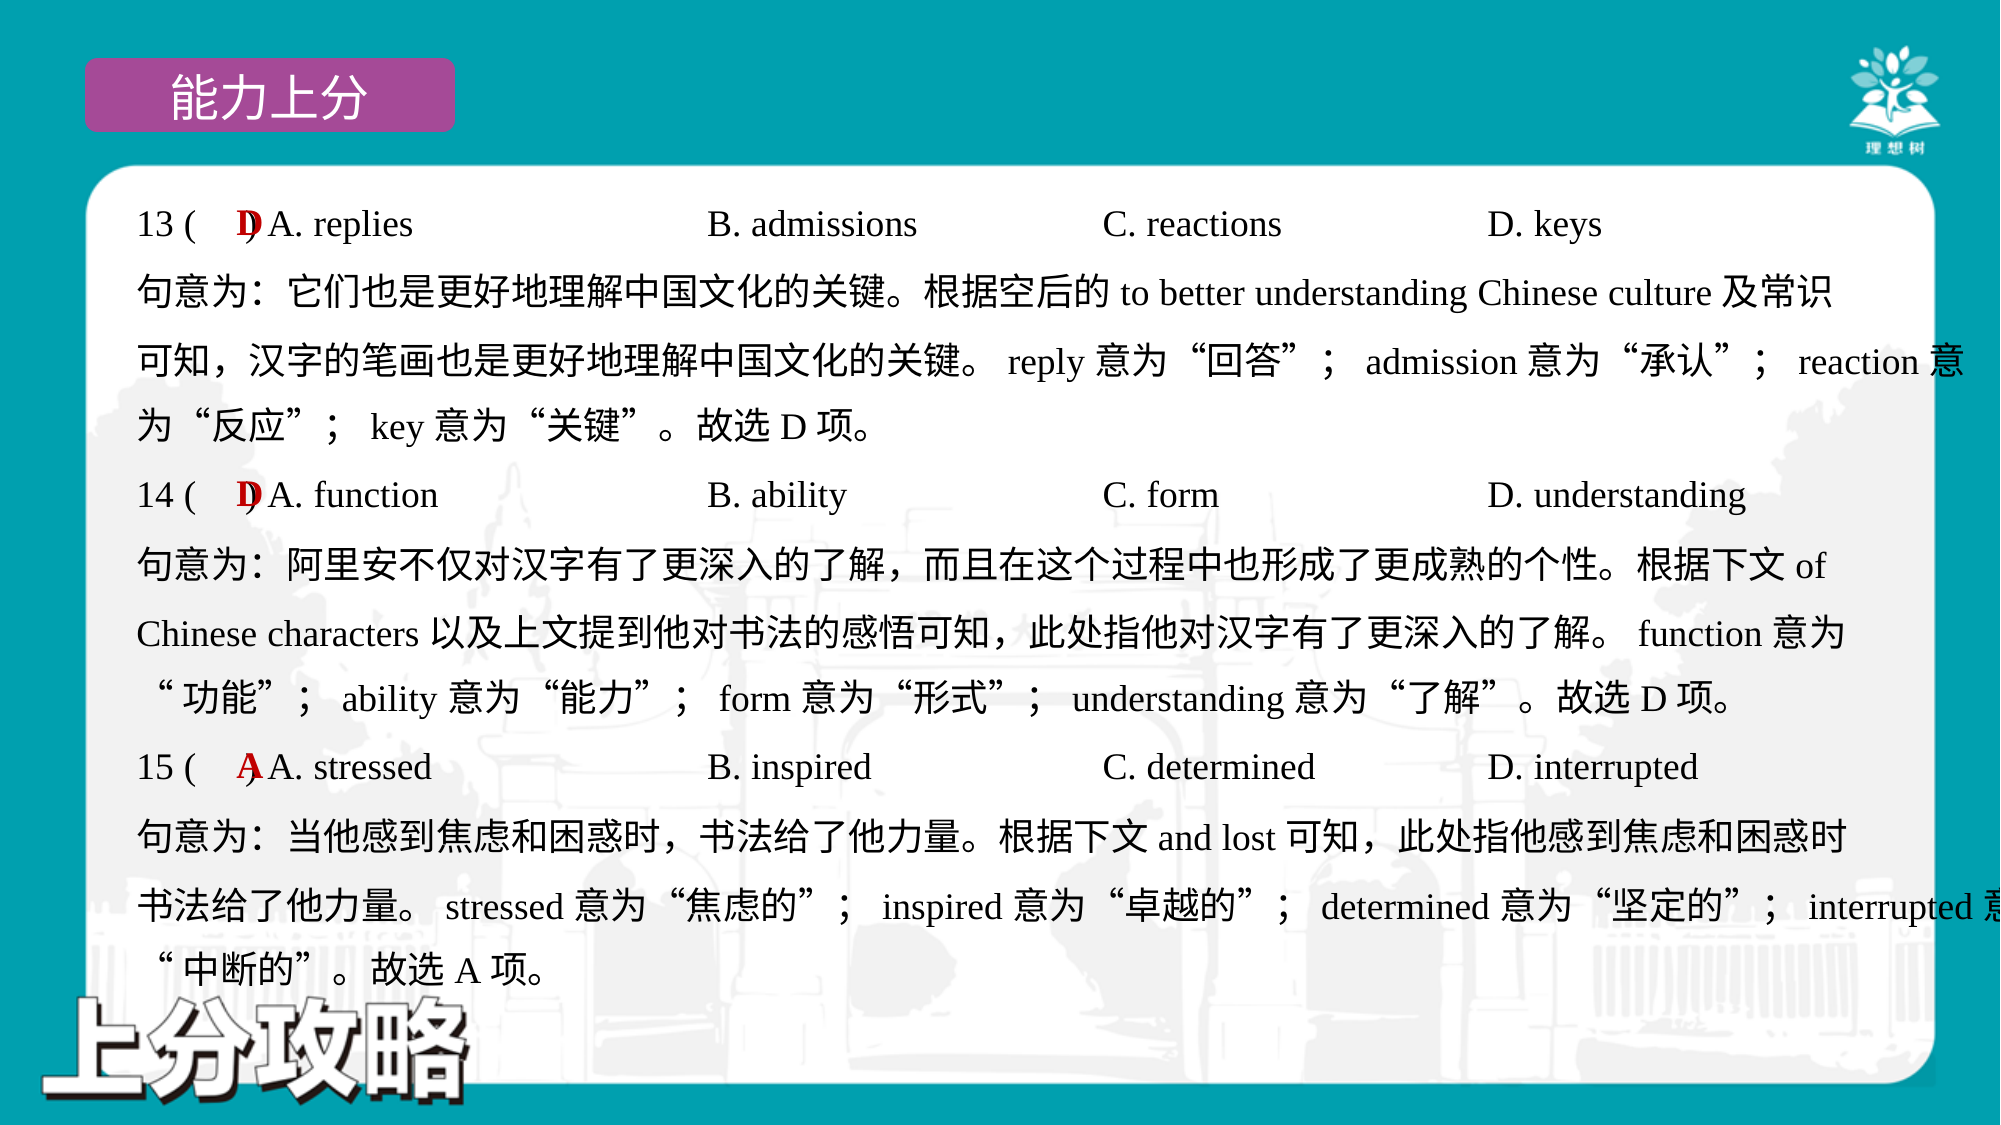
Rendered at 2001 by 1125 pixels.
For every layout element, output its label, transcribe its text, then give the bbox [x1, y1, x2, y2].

text_box D [222, 176, 278, 236]
picture [0, 0, 2000, 1125]
text_box D [222, 447, 278, 507]
text_box 15 ( ) A. stressed B. inspired C. determined D. interrupted [136, 720, 222, 780]
text_box 句意为：阿里安不仅对汉字有了更深入的了解，而且在这个过程中也形成了更成熟的个性。根据下文of Chinese characters以及上文提到他对书法的感悟可知，此处指他对汉字有了更深入的了解。function意为 “功能”；ability意为“能力”；form意为“形式”；understanding意为“了解”。故选D项。 [136, 516, 1865, 713]
text_box 14 ( ) A. function B. ability C. form D. understanding [136, 447, 222, 507]
text_box A [222, 719, 278, 780]
text_box 14 ( ) A. function B. ability C. form D. understanding [278, 447, 1865, 507]
text_box 13 ( ) A. replies B. admissions C. reactions D. keys [136, 176, 1865, 237]
text_box 句意为：当他感到焦虑和困惑时，书法给了他力量。根据下文and lost可知，此处指他感到焦虑和困惑时 书法给了他力量。stressed意为“焦虑的”；inspired意为“卓越的”；determined意为“坚定的”；interrupted意为 “中断的”。故选A项。 [136, 789, 1865, 985]
text_box 15 ( ) A. stressed B. inspired C. determined D. interrupted [278, 720, 1865, 780]
text_box 句意为：它们也是更好地理解中国文化的关键。根据空后的to better understanding Chinese culture及常识 可知，汉字的笔画也是更好地理解中国文化的关键。reply意为“回答”；admission意为“承认”；reaction意 为“反应”；key意为“关键”。故选D项。 [136, 244, 1865, 441]
